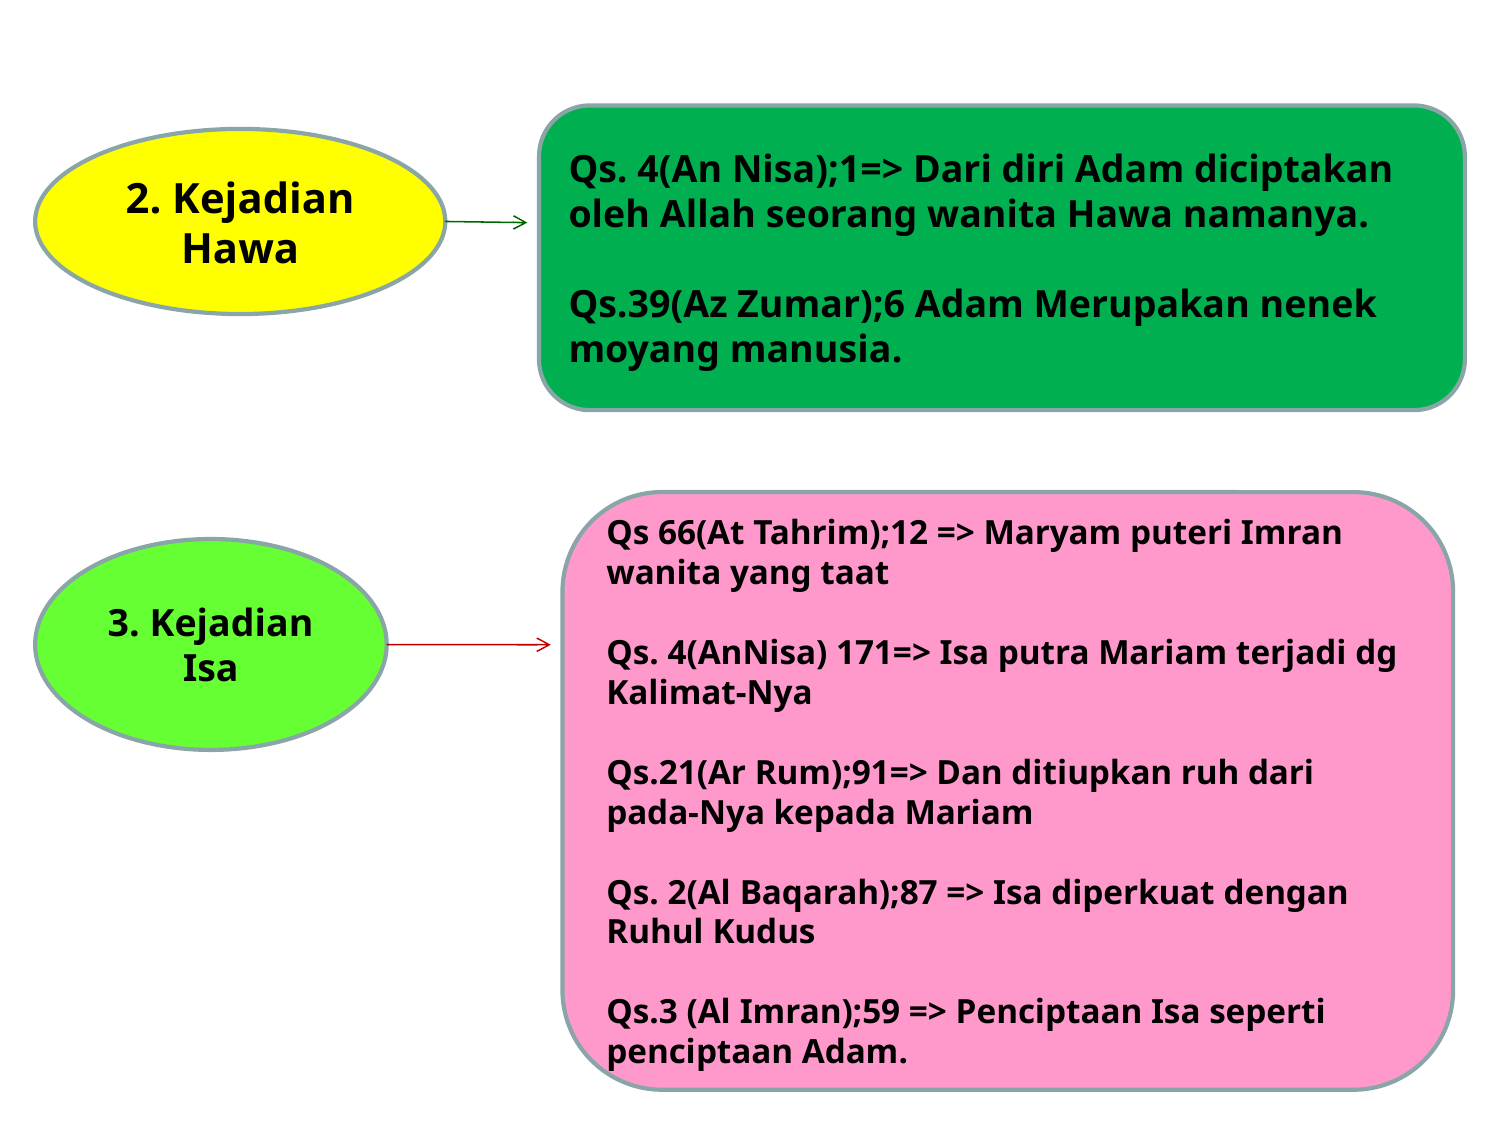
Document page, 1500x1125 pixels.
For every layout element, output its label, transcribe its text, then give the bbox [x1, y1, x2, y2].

text_box Qs 66(At Tahrim);12 => Maryam puteri Imran wanita yang taat Qs. 4(AnNisa) 171=> Isa putra Mariam terjadi dg Kalimat-Nya Qs.21(Ar Rum);91=> Dan ditiupkan ruh dari pada-Nya kepada Mariam Qs. 2(Al Baqarah);87 => Isa diperkuat dengan Ruhul Kudus Qs.3 (Al Imran);59 => Penciptaan Isa seperti penciptaan Adam. [560, 489, 1456, 1092]
text_box 2. Kejadian Hawa [33, 126, 448, 317]
text_box 3. Kejadian Isa [33, 536, 389, 753]
text_box Qs. 4(An Nisa);1=> Dari diri Adam diciptakan oleh Allah seorang wanita Hawa namanya. Qs.39(Az Zumar);6 Adam Merupakan nenek moyang manusia. [536, 103, 1467, 413]
